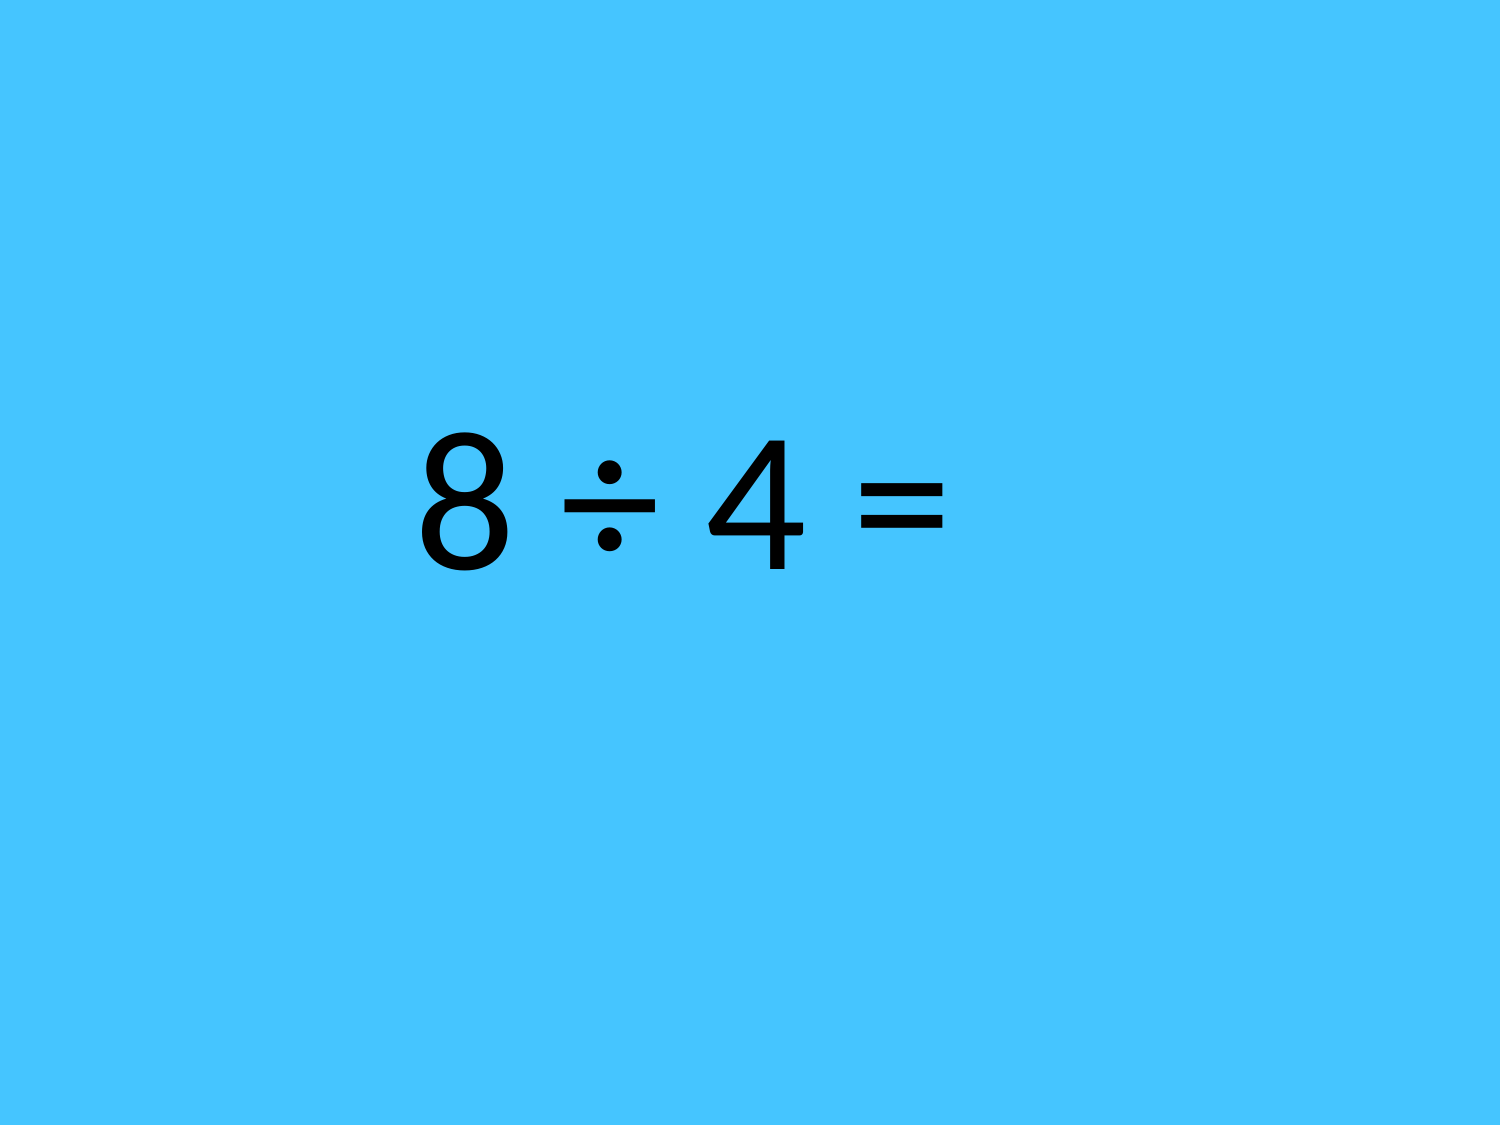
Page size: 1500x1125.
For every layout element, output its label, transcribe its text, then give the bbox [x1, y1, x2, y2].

text_box 8 ÷ 4 = [399, 362, 1138, 618]
